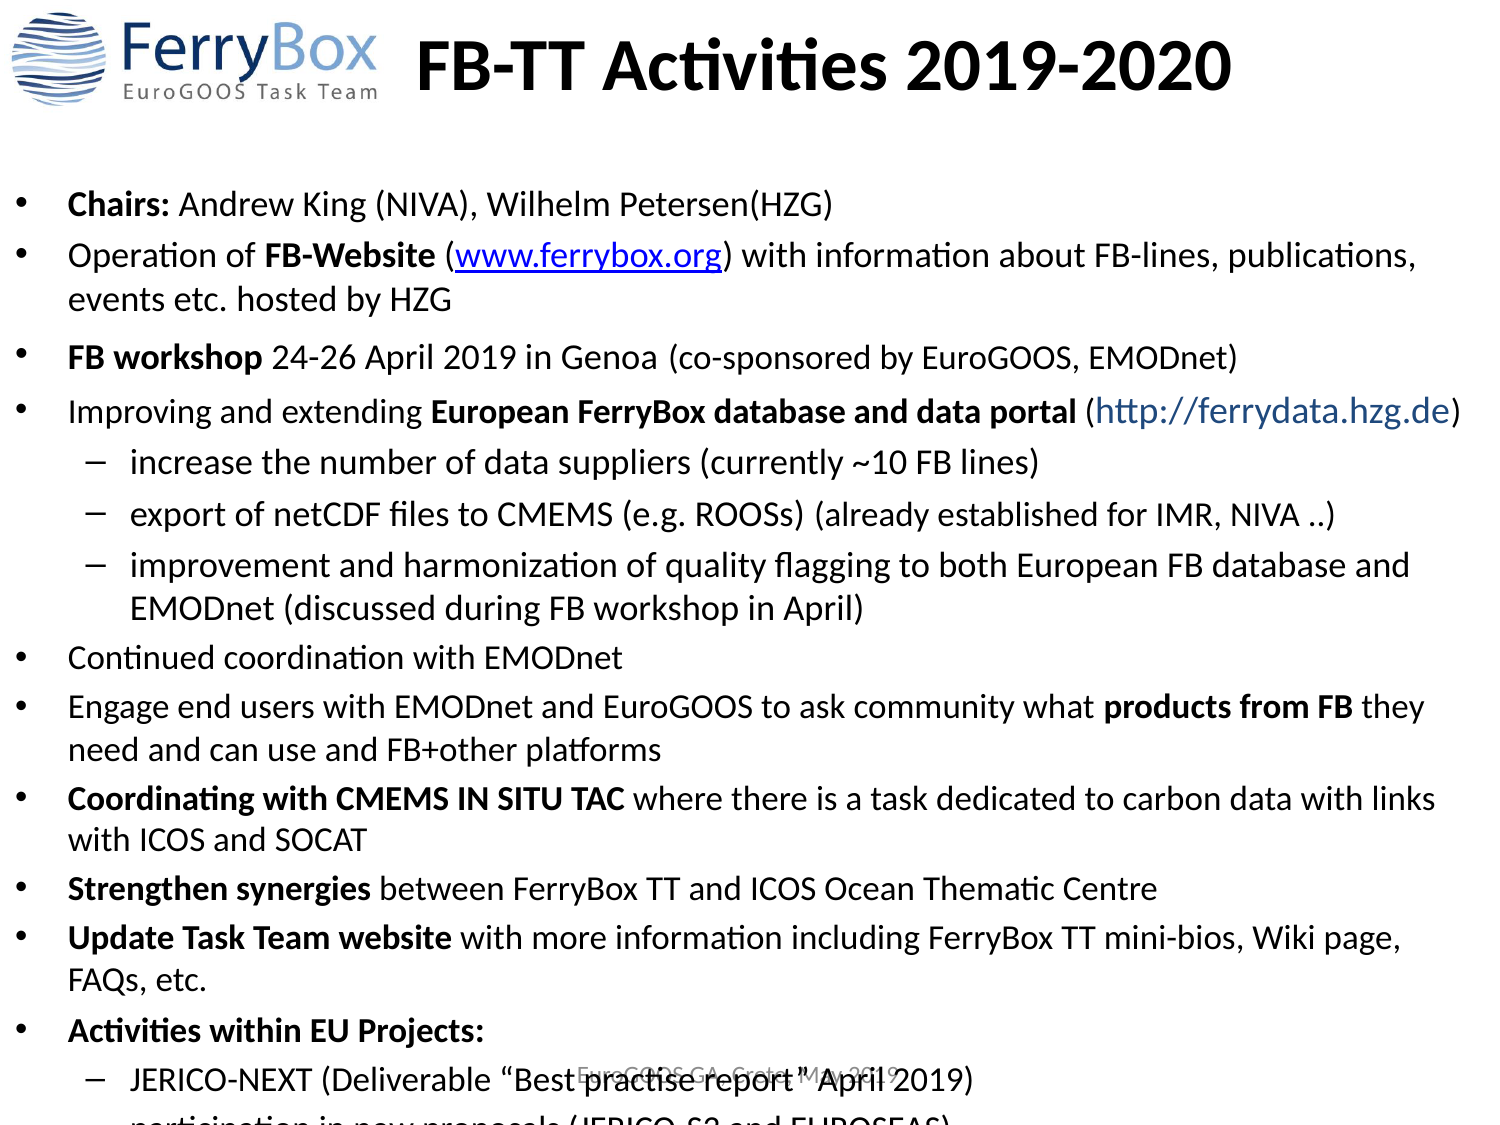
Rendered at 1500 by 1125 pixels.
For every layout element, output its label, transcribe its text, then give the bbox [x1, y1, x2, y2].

title FB-TT Activities 2019-2020 [149, 0, 1500, 122]
list Chairs: Andrew King (NIVA), Wilhelm Petersen(HZG) Operation of FB-Website (www.ferrybox.org) with information about FB-lines, publications, events etc. hosted by HZG FB workshop 24-26 April 2019 in Genoa (co-sponsored by EuroGOOS, EMODnet) Improving and extending European FerryBox database and data portal (http://ferrydata.hzg.de) increase the number of data suppliers (currently ~10 FB lines) export of netCDF files to CMEMS (e.g. ROOSs) (already established for IMR, NIVA ..) improvement and harmonization of quality flagging to both European FB database and EMODnet (discussed during FB workshop in April) Continued coordination with EMODnet Engage end users with EMODnet and EuroGOOS to ask community what products from FB they need and can use and FB+other platforms Coordinating with CMEMS IN SITU TAC where there is a task dedicated to carbon data with links with ICOS and SOCAT Strengthen synergies between FerryBox TT and ICOS Ocean Thematic Centre Update Task Team website with more information including FerryBox TT mini-bios, Wiki page, FAQs, etc. Activities within EU Projects: JERICO-NEXT (Deliverable “Best practise report” April 2019) participation in new proposals (JERICO-S3 and EUROSEAS) [0, 172, 1500, 1125]
